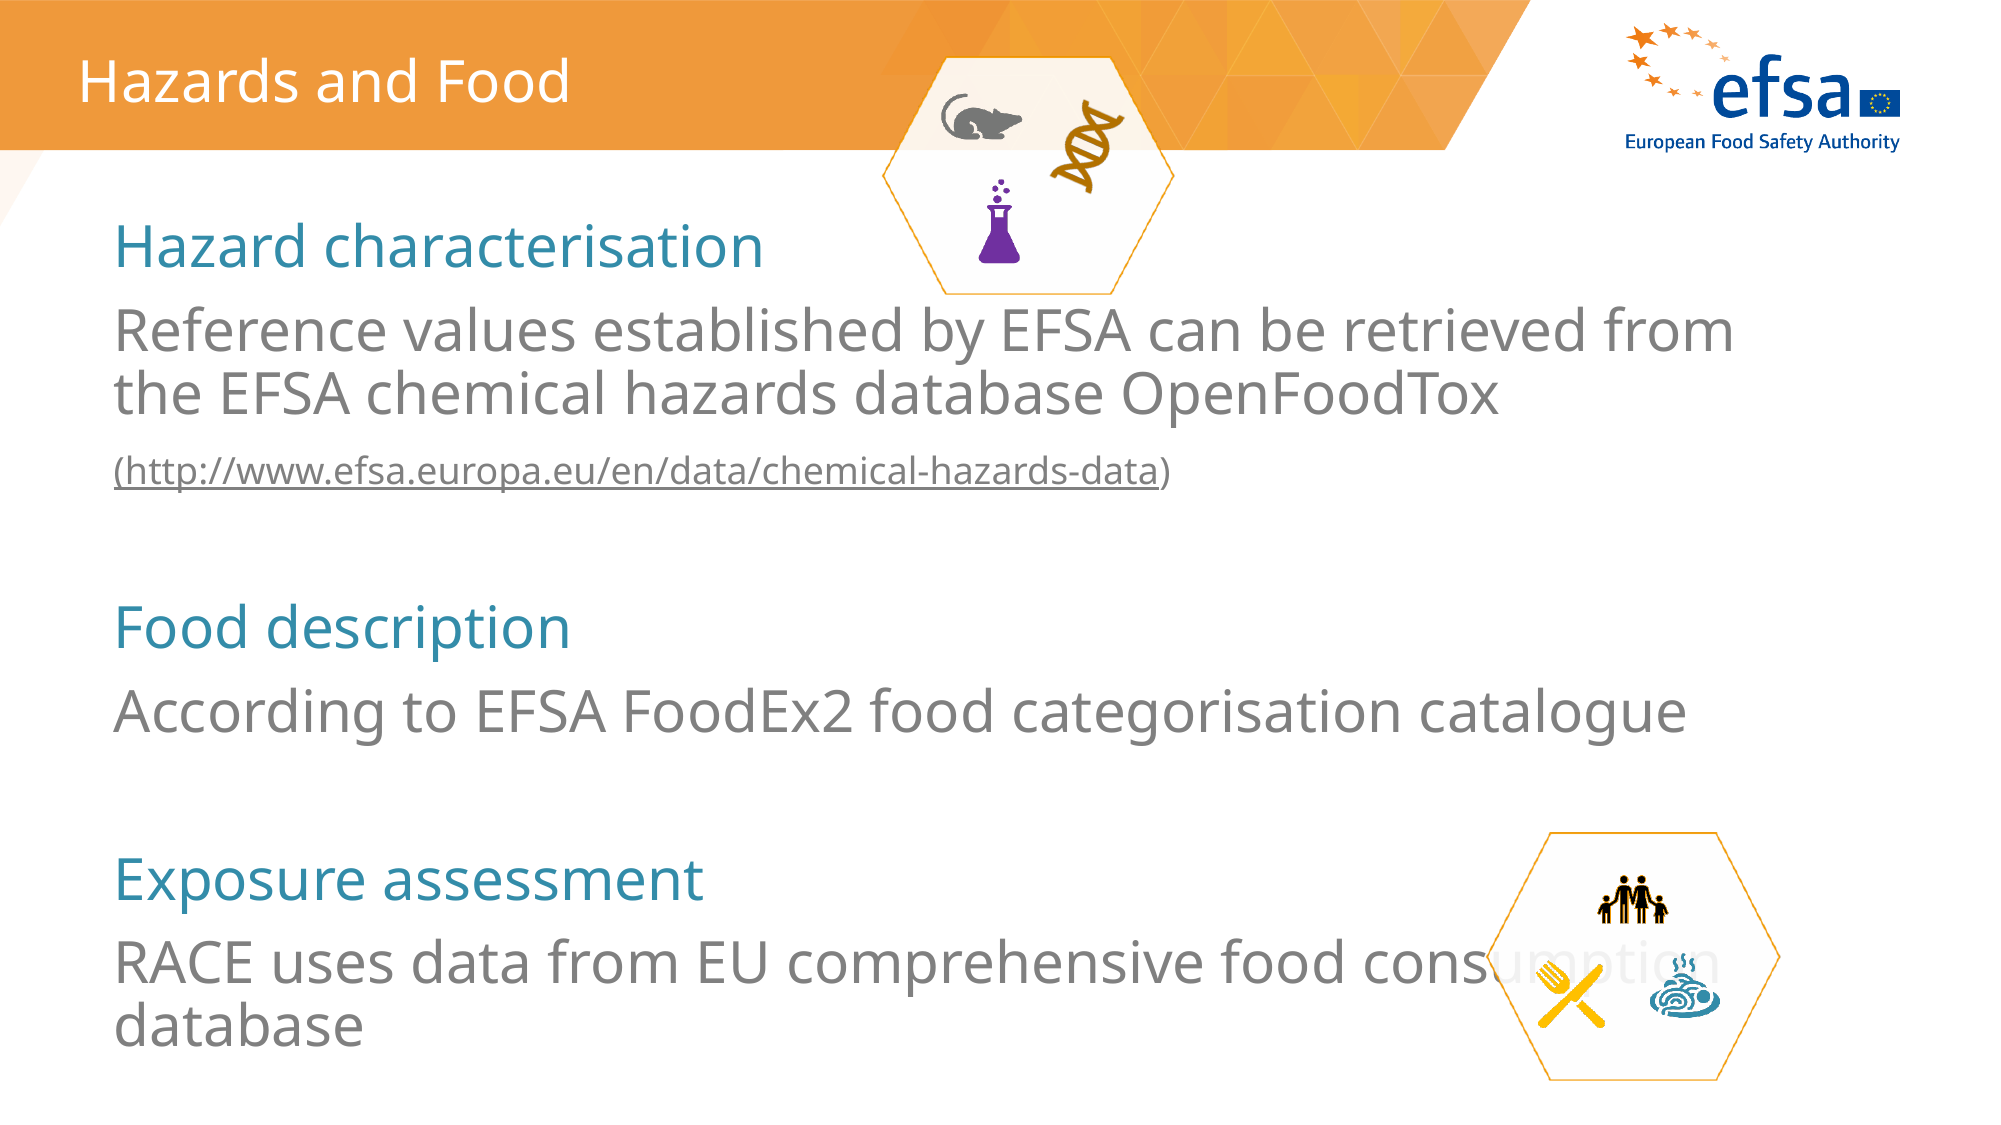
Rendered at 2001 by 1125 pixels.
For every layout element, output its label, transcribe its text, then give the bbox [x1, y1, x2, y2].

picture [0, 0, 2000, 1125]
list Hazard characterisation Reference values established by EFSA can be retrieved from the EFSA chemical hazards database OpenFoodTox (http://www.efsa.europa.eu/en/data/chemical-hazards-data) Food description According to EFSA FoodEx2 food categorisation catalogue Exposure assessment RACE uses data from EU comprehensive food consumption database [99, 209, 1824, 1069]
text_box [881, 56, 1175, 295]
title Hazards and Food [63, 10, 1743, 158]
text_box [1484, 832, 1781, 1081]
